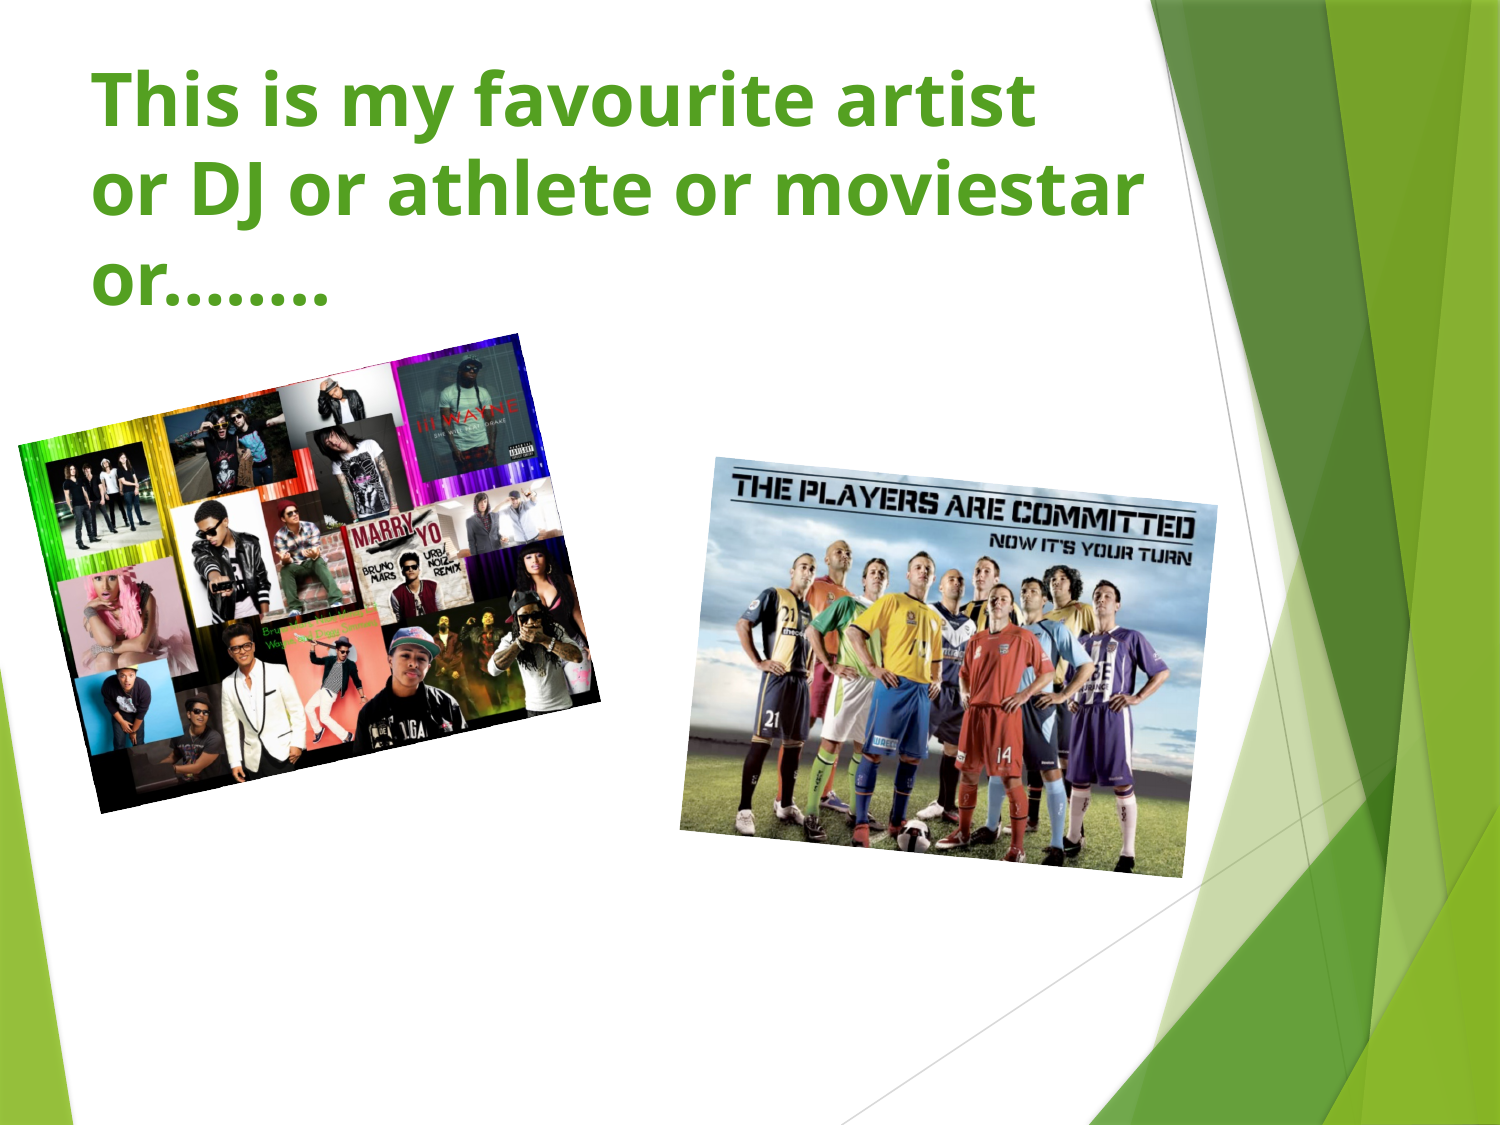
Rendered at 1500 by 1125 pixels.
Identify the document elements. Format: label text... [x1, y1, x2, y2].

picture [19, 333, 600, 814]
picture [680, 457, 1217, 878]
title This is my favourite artist or DJ or athlete or moviestar or…….. [75, 45, 1425, 328]
